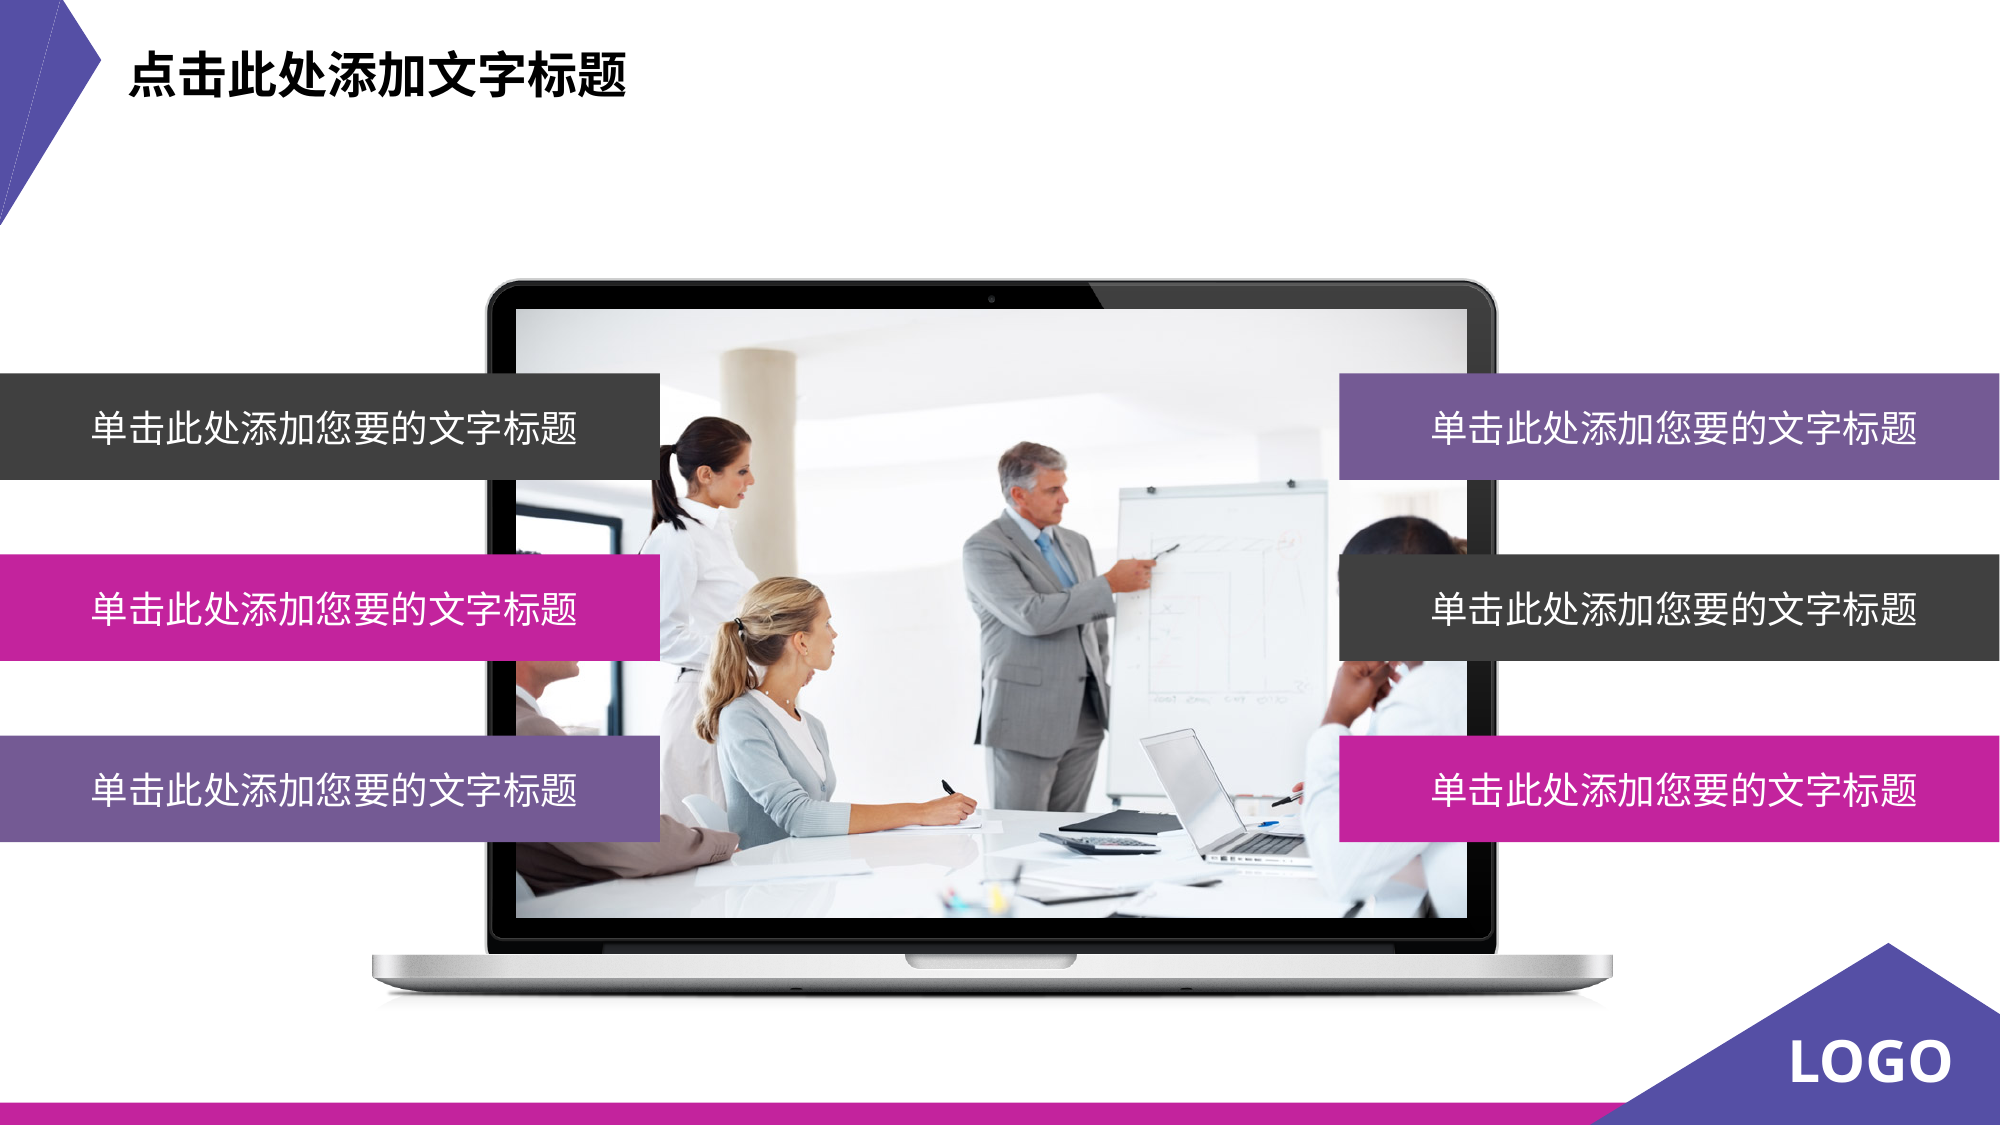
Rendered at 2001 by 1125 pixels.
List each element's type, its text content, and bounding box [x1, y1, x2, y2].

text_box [1562, 975, 2000, 1125]
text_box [1339, 735, 2000, 843]
text_box 点击此处添加文字标题 [112, 36, 670, 112]
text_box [1339, 373, 2000, 480]
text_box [1339, 554, 2000, 661]
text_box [0, 76, 160, 160]
text_box [0, 1102, 1562, 1125]
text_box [0, 554, 660, 661]
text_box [316, 235, 1643, 1046]
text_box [0, 735, 660, 843]
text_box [0, 373, 660, 480]
